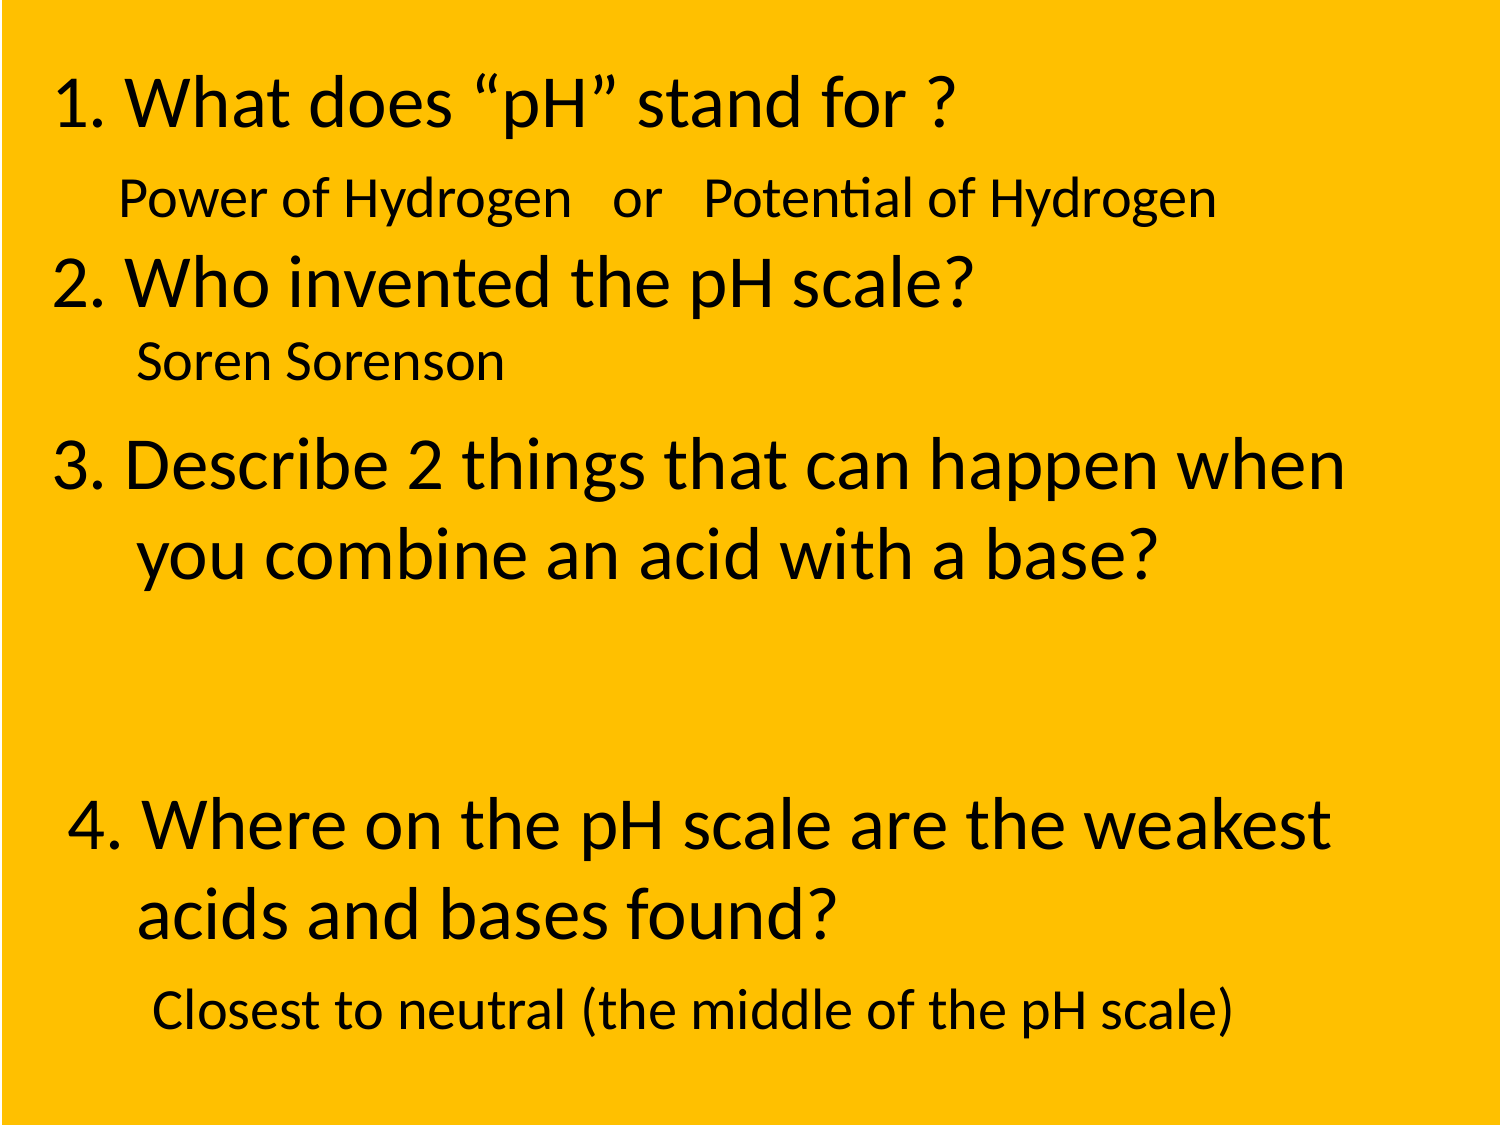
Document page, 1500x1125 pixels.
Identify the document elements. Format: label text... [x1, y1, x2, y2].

text_box 1. What does “pH” stand for ? Power of Hydrogen or Potential of Hydrogen 2. Who invented the pH scale? Soren Sorenson 3. Describe 2 things that can happen when you combine an acid with a base? 4. Where on the pH scale are the weakest acids and bases found? Closest to neutral (the middle of the pH scale) [2, 0, 1500, 1125]
